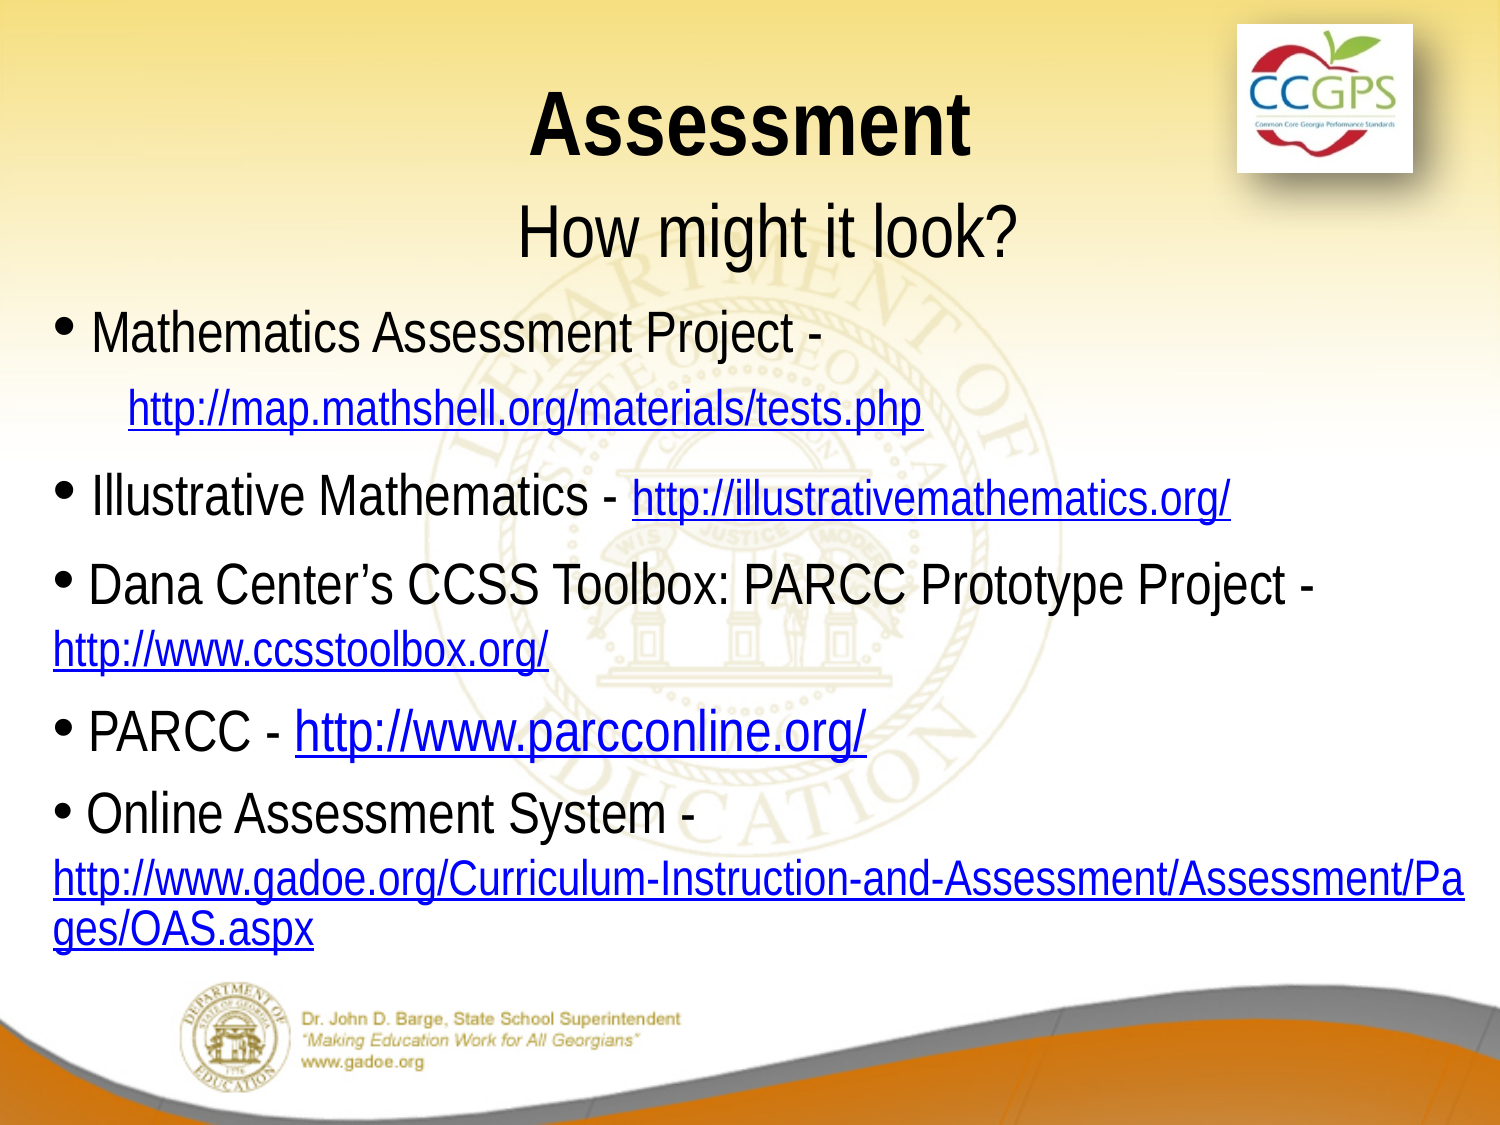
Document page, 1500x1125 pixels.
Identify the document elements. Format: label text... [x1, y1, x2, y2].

title Assessment [112, 74, 1220, 163]
picture [0, 0, 1500, 1125]
subtitle How might it look? Mathematics Assessment Project - http://map.mathshell.org/materials/tests.php Illustrative Mathematics - http://illustrativemathematics.org/ Dana Center’s CCSS Toolbox: PARCC Prototype Project - http://www.ccsstoolbox.org/ PARCC - http://www.parcconline.org/ Online Assessment System - http://www.gadoe.org/Curriculum-Instruction-and-Assessment/Assessment/Pages/OAS.aspx [37, 174, 1500, 988]
